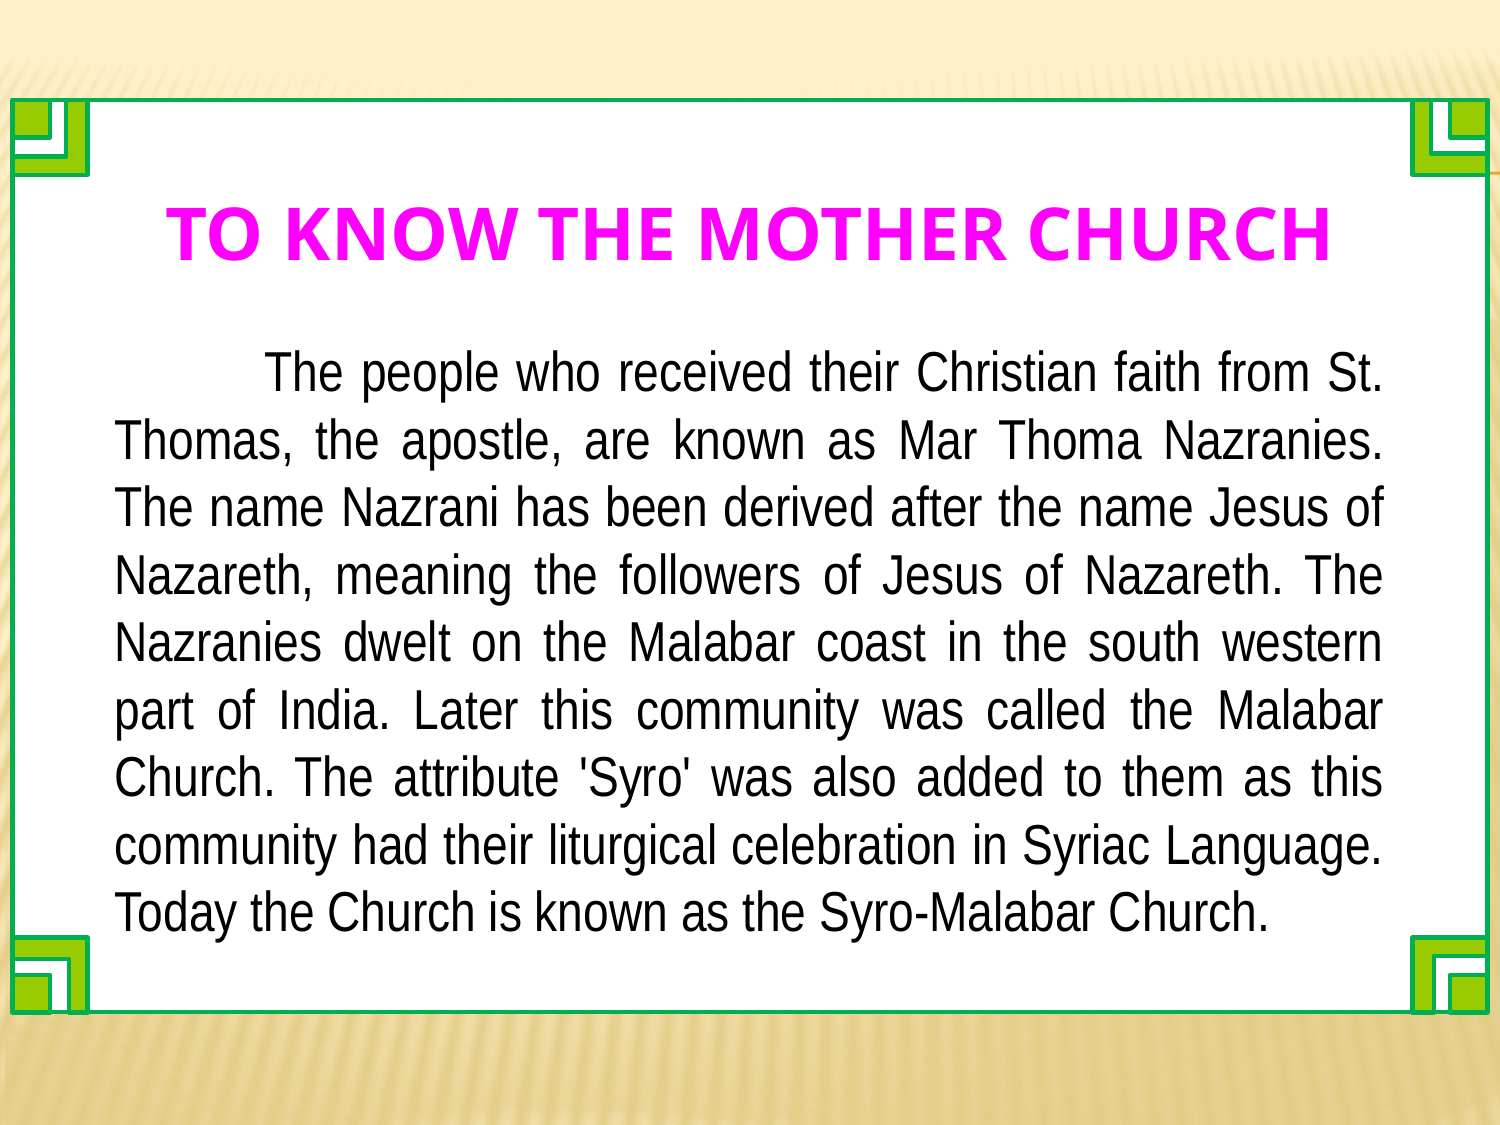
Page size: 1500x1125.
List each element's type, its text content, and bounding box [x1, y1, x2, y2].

text_box [1433, 98, 1490, 151]
text_box [1448, 973, 1490, 1015]
text_box [90, 98, 1410, 162]
text_box [10, 98, 64, 154]
text_box [1410, 935, 1490, 1015]
title To Know the Mother Church [0, 162, 1500, 300]
text_box [1410, 98, 1490, 177]
list The people who received their Christian faith from St. Thomas, the apostle, are known as Mar Thoma Nazranies. The name Nazrani has been derived after the name Jesus of Nazareth, meaning the followers of Jesus of Nazareth. The Nazranies dwelt on the Malabar coast in the south western part of India. Later this community was called the Malabar Church. The attribute 'Syro' was also added to them as this community had their liturgical celebration in Syriac Language. Today the Church is known as the Syro-Malabar Church. [99, 328, 1400, 925]
text_box [10, 300, 1490, 1014]
text_box [10, 98, 90, 177]
text_box [1448, 98, 1490, 140]
text_box [10, 98, 52, 140]
text_box [10, 973, 52, 1015]
text_box [10, 935, 90, 1015]
